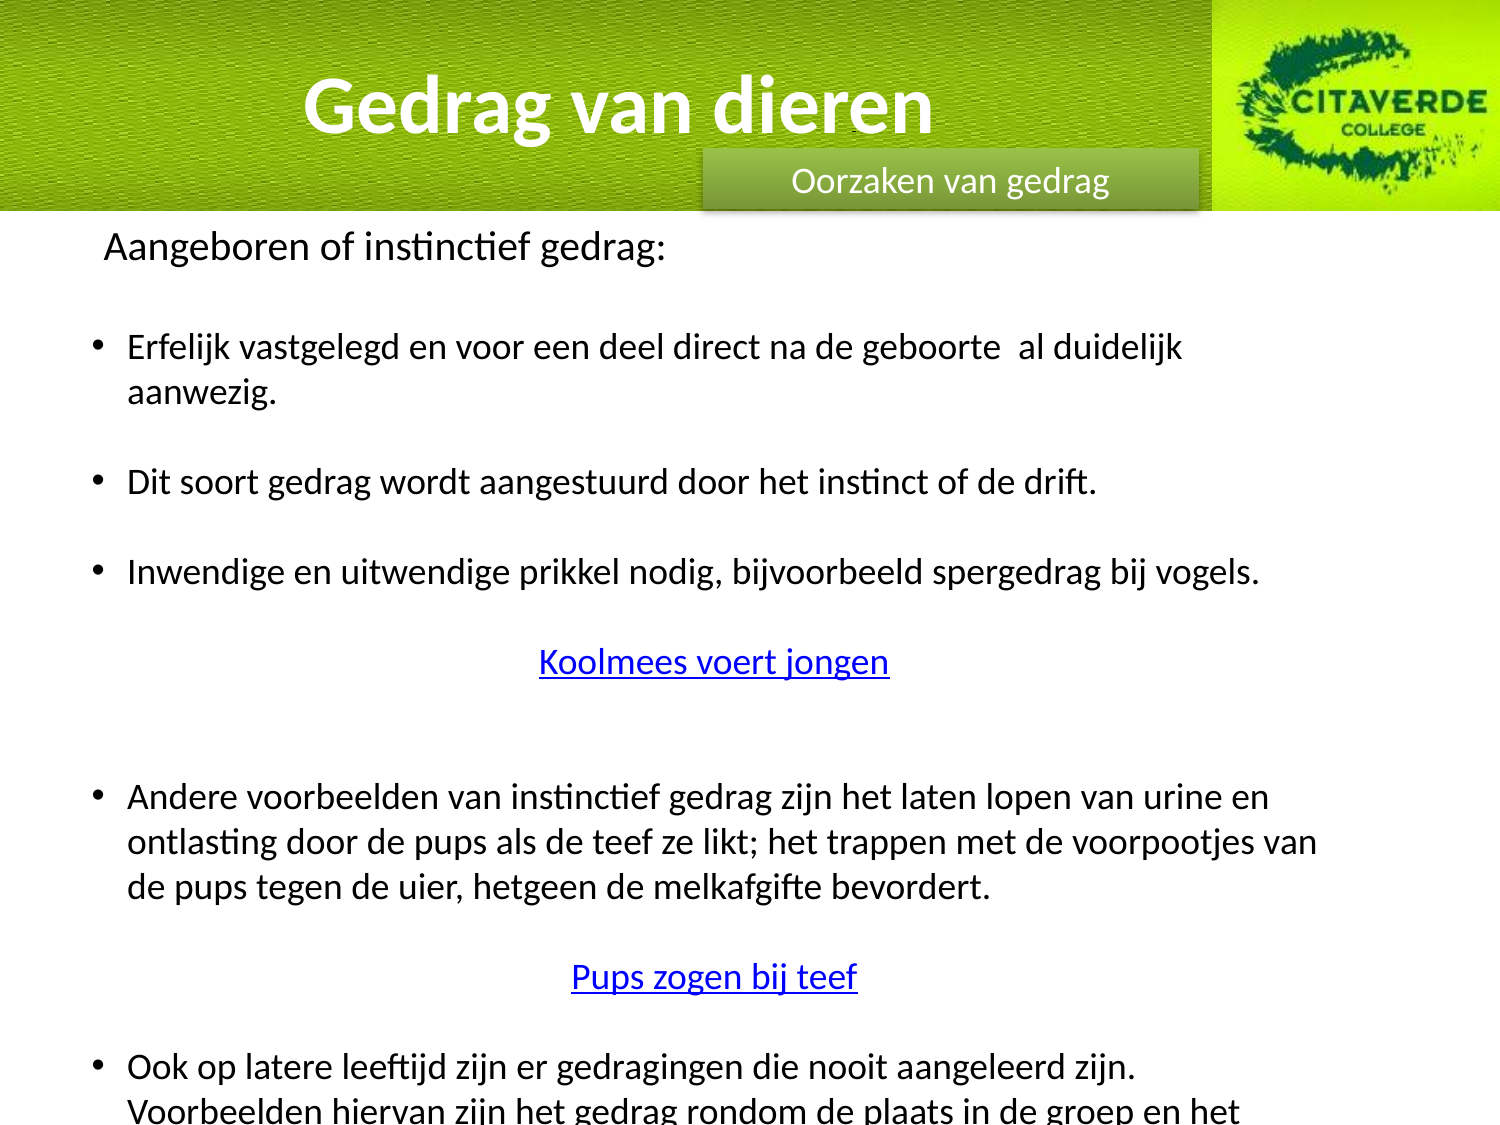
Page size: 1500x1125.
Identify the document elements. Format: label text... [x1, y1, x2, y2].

picture [0, 0, 1500, 212]
text_box Erfelijk vastgelegd en voor een deel direct na de geboorte al duidelijk aanwezig. Dit soort gedrag wordt aangestuurd door het instinct of de drift. Inwendige en uitwendige prikkel nodig, bijvoorbeeld spergedrag bij vogels. Koolmees voert jongen Andere voorbeelden van instinctief gedrag zijn het laten lopen van urine en ontlasting door de pups als de teef ze likt; het trappen met de voorpootjes van de pups tegen de uier, hetgeen de melkafgifte bevordert. Pups zogen bij teef Ook op latere leeftijd zijn er gedragingen die nooit aangeleerd zijn. Voorbeelden hiervan zijn het gedrag rondom de plaats in de groep en het voorplantingsgedrag. [76, 314, 1353, 1125]
title Aangeboren of instinctief gedrag: [88, 220, 1364, 292]
